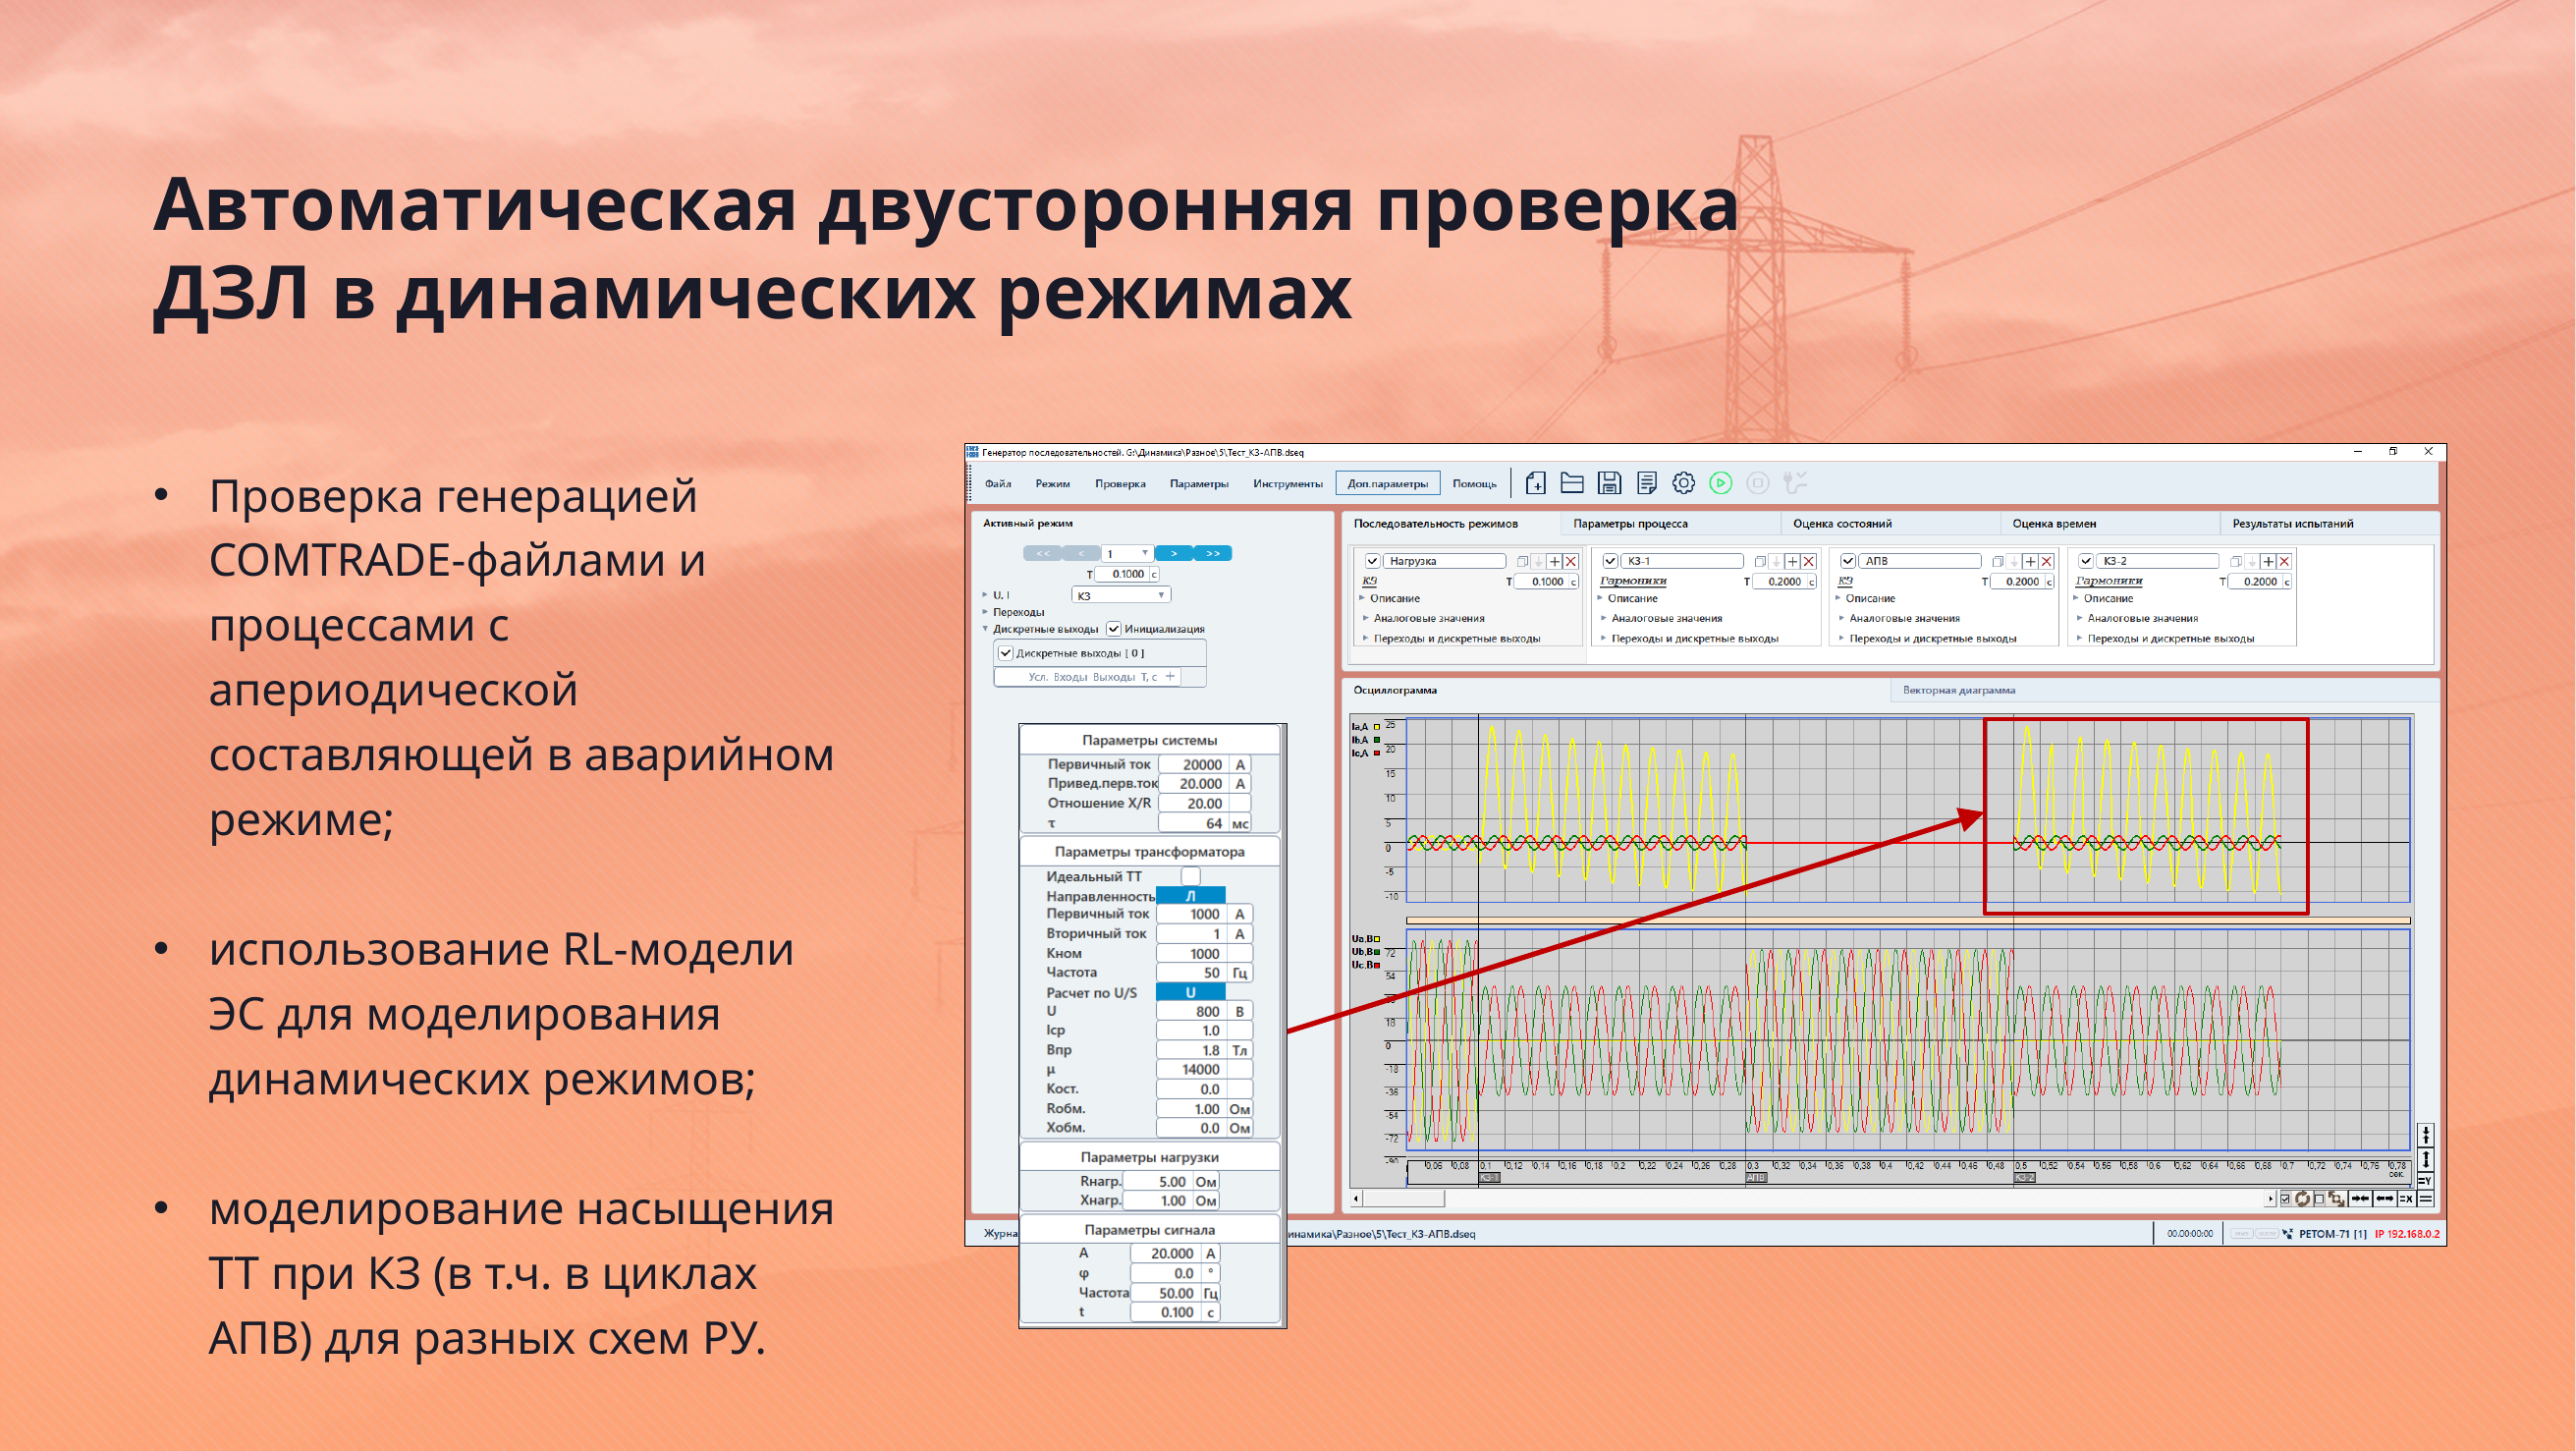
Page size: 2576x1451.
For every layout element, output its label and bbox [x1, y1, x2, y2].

text_box [1291, 811, 1986, 1060]
picture [0, 0, 2576, 1451]
